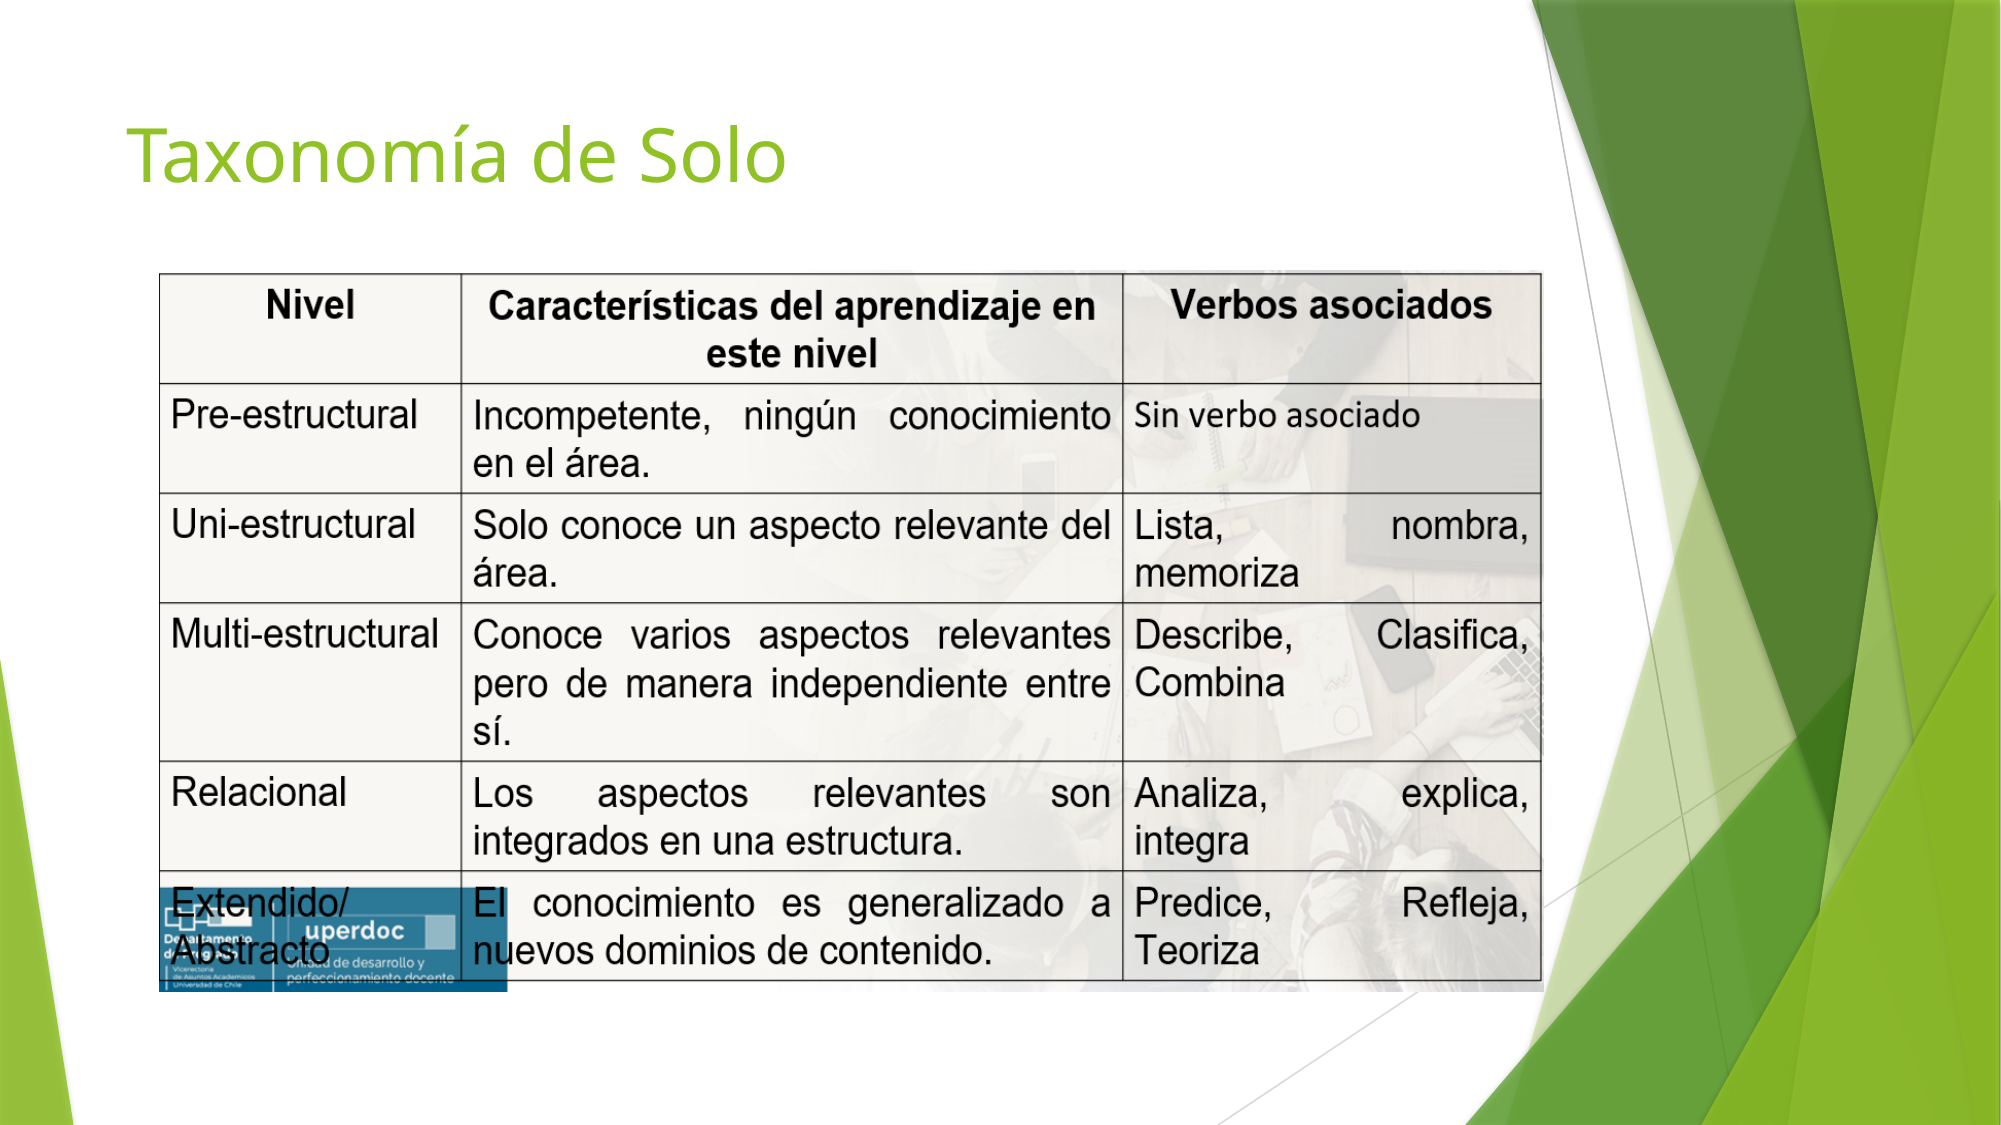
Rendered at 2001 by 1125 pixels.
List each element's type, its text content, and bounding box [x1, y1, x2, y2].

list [158, 269, 1544, 992]
title Taxonomía de Solo [111, 99, 1522, 317]
